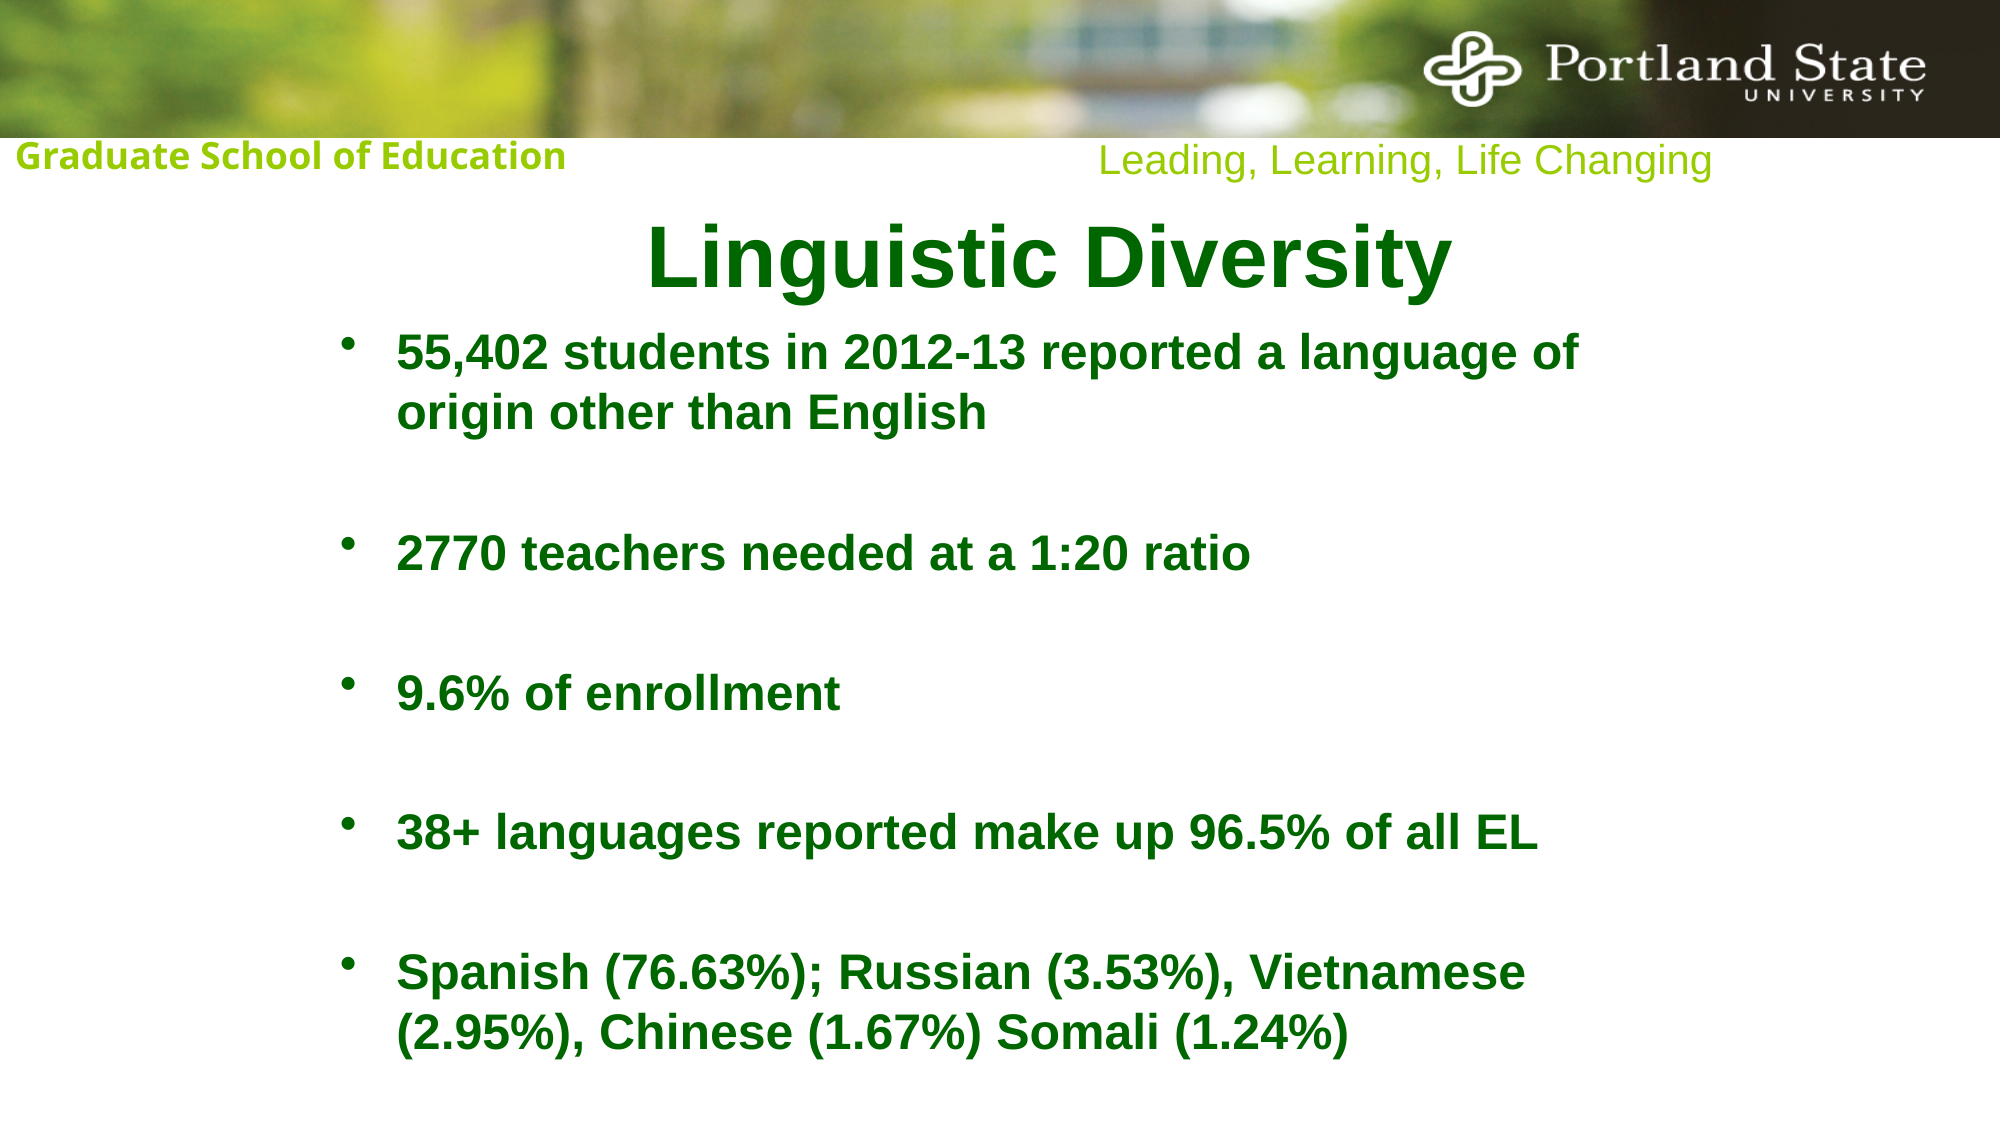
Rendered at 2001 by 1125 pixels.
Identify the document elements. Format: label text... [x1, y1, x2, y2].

title Linguistic Diversity [99, 203, 2000, 314]
list 55,402 students in 2012-13 reported a language of origin other than English 2770 teachers needed at a 1:20 ratio 9.6% of enrollment 38+ languages reported make up 96.5% of all EL Spanish (76.63%); Russian (3.53%), Vietnamese (2.95%), Chinese (1.67%) Somali (1.24%) [324, 312, 1676, 1092]
picture [0, 0, 2000, 138]
